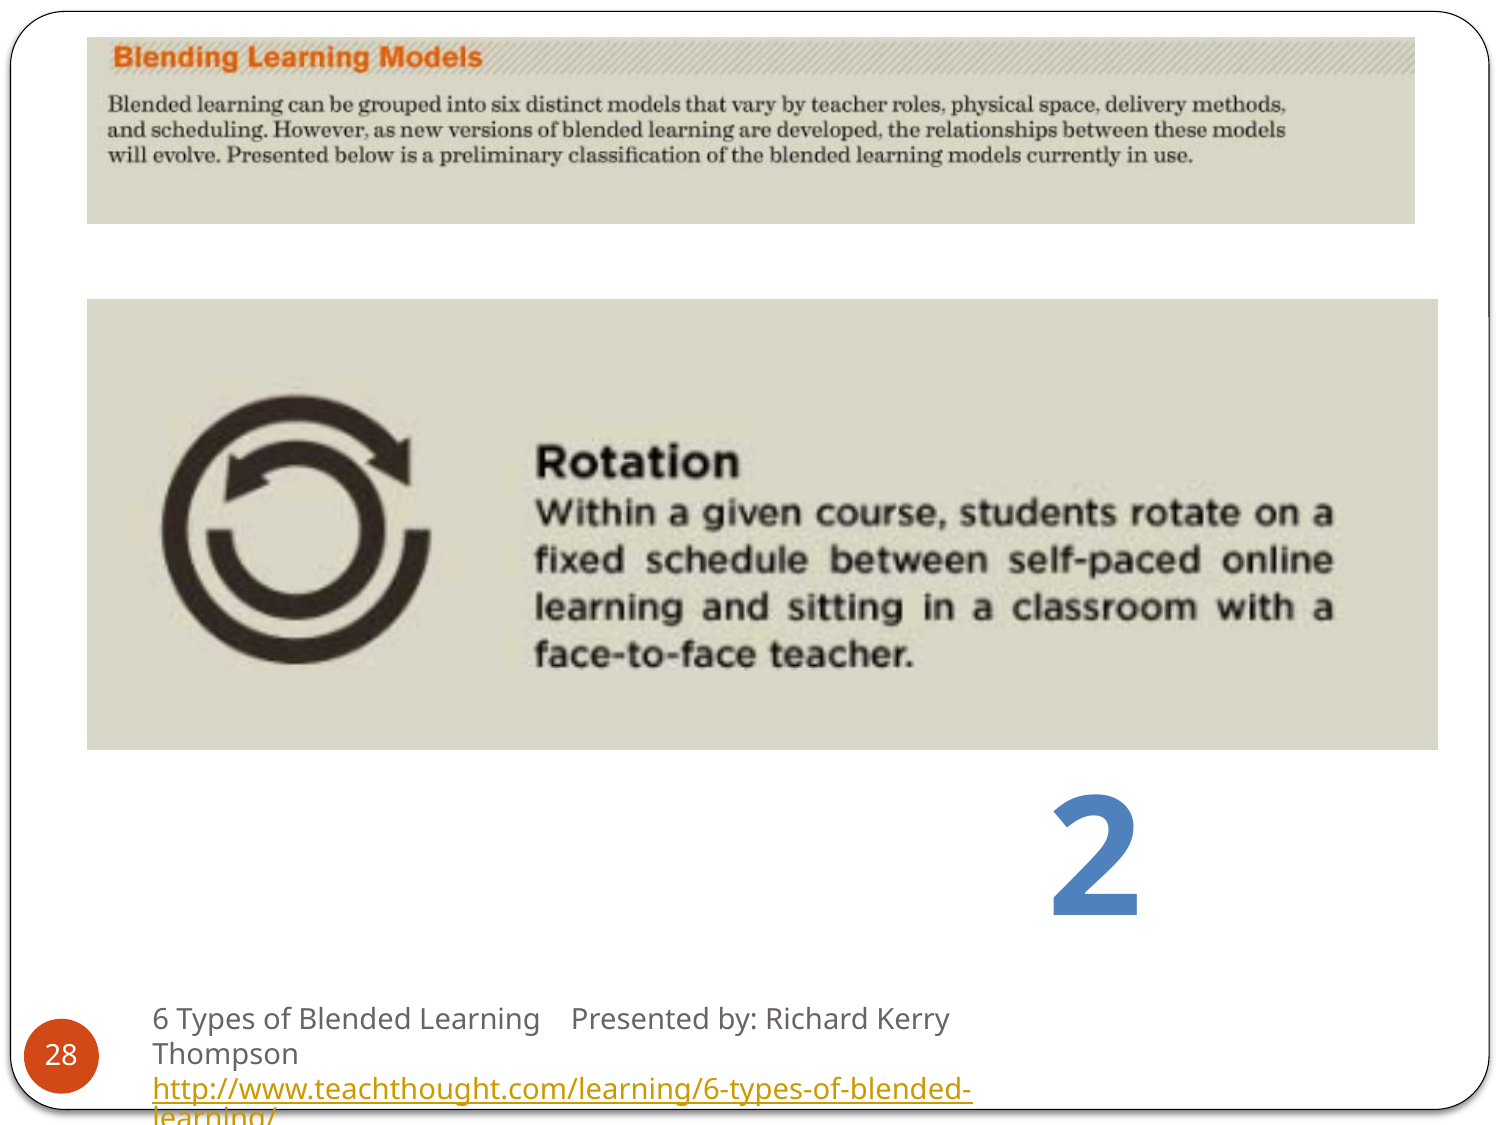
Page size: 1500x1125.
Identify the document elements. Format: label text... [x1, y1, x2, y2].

picture [87, 37, 1415, 224]
slide_number 28 [23, 1018, 99, 1094]
text_box 2 [1032, 760, 1158, 956]
picture [87, 299, 1438, 751]
footer 6 Types of Blended Learning Presented by: Richard Kerry Thompson http://www.teachthought.com/learning/6-types-of-blended-learning/ [137, 1042, 988, 1103]
